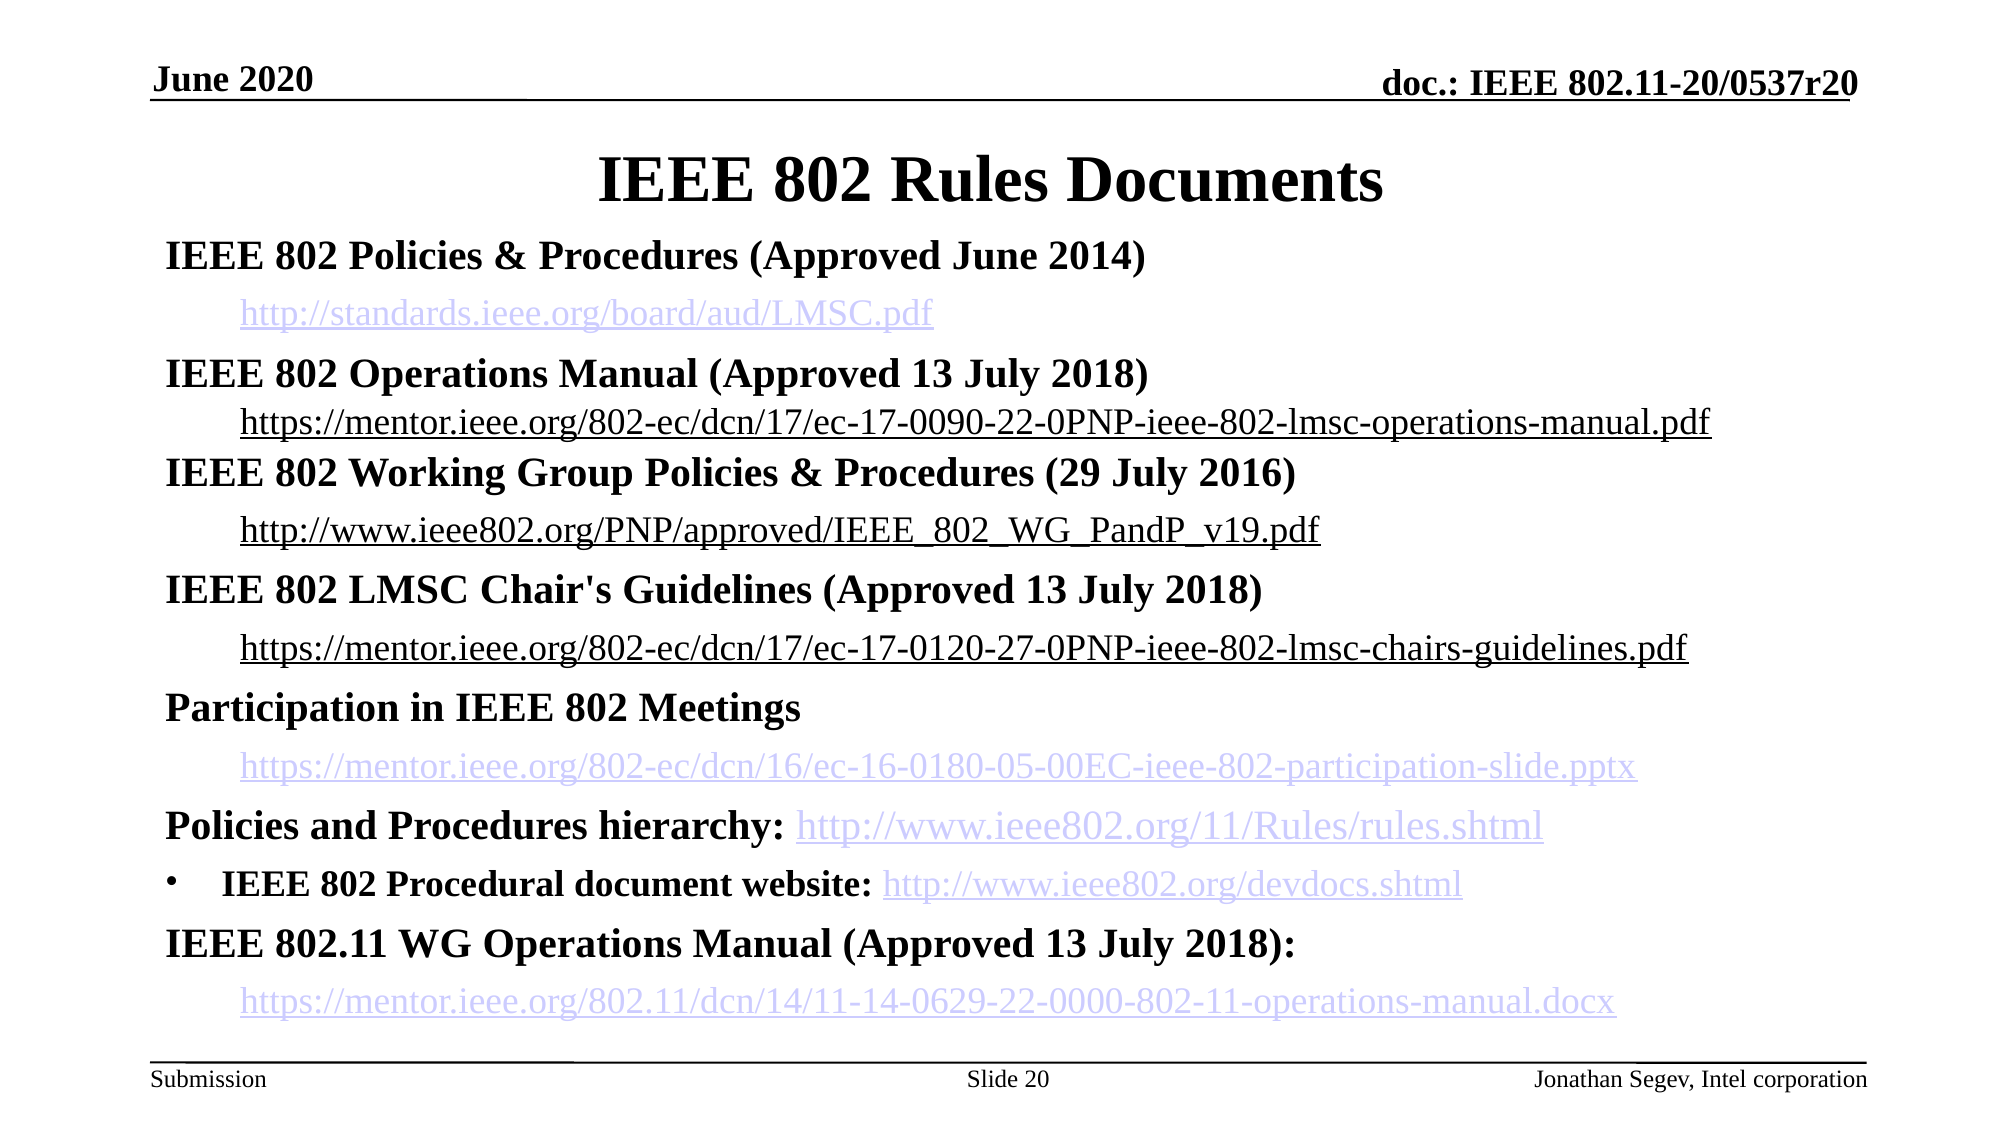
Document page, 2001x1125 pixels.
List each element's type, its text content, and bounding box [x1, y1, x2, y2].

slide_number Slide 20 [950, 1061, 1067, 1123]
list IEEE 802 Policies & Procedures (Approved June 2014) http://standards.ieee.org/board/aud/LMSC.pdf IEEE 802 Operations Manual (Approved 13 July 2018) https://mentor.ieee.org/802-ec/dcn/17/ec-17-0090-22-0PNP-ieee-802-lmsc-operations-manual.pdf IEEE 802 Working Group Policies & Procedures (29 July 2016) http://www.ieee802.org/PNP/approved/IEEE_802_WG_PandP_v19.pdf IEEE 802 LMSC Chair's Guidelines (Approved 13 July 2018) https://mentor.ieee.org/802-ec/dcn/17/ec-17-0120-27-0PNP-ieee-802-lmsc-chairs-guidelines.pdf Participation in IEEE 802 Meetings https://mentor.ieee.org/802-ec/dcn/16/ec-16-0180-05-00EC-ieee-802-participation-slide.pptx Policies and Procedures hierarchy: http://www.ieee802.org/11/Rules/rules.shtml IEEE 802 Procedural document website: http://www.ieee802.org/devdocs.shtml IEEE 802.11 WG Operations Manual (Approved 13 July 2018): https://mentor.ieee.org/802.11/dcn/14/11-14-0629-22-0000-802-11-operations-manual.docx [149, 219, 1850, 1003]
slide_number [152, 54, 563, 100]
footer Jonathan Segev, Intel corporation [1171, 1061, 1869, 1093]
title IEEE 802 Rules Documents [149, 112, 1850, 219]
